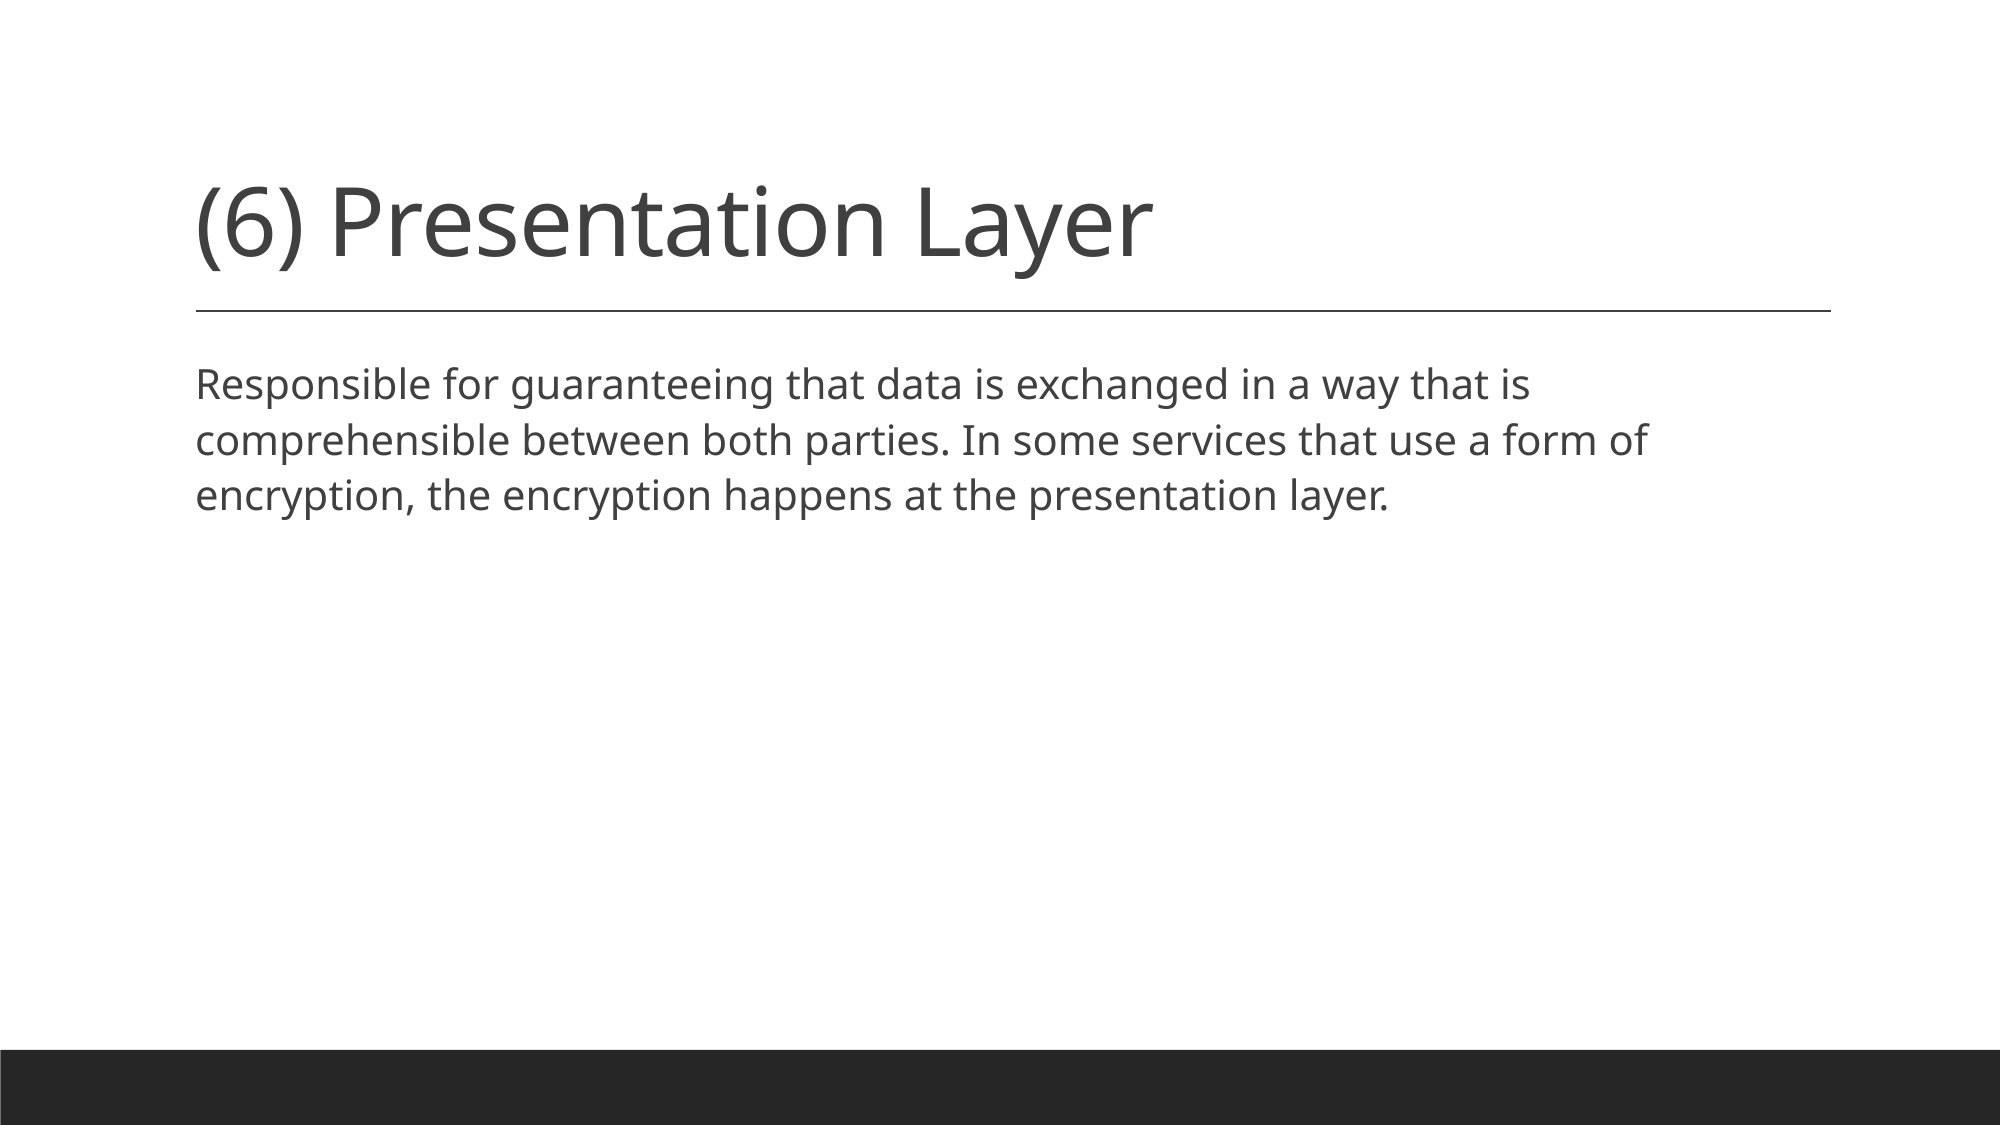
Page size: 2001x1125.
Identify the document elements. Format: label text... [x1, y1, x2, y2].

title (6) Presentation Layer [180, 47, 1830, 285]
list Responsible for guaranteeing that data is exchanged in a way that is comprehensible between both parties. In some services that use a form of encryption, the encryption happens at the presentation layer. [180, 345, 1830, 963]
